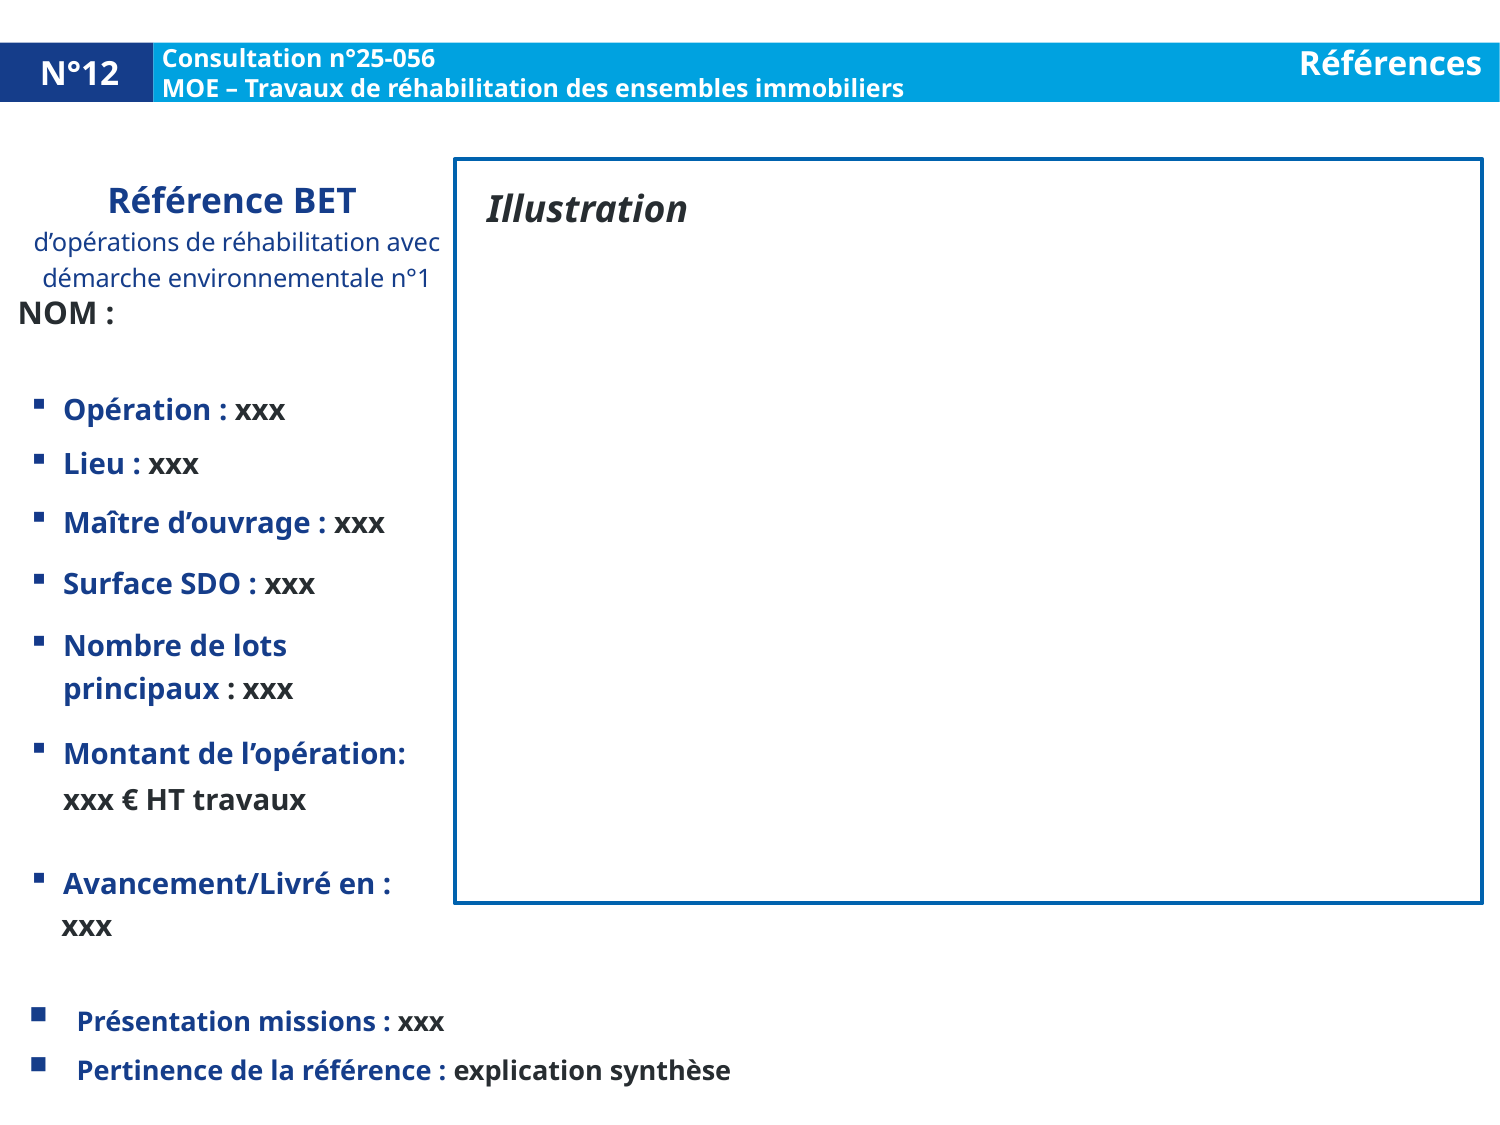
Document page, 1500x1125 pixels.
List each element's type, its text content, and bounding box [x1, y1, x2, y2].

text_box Présentation missions : xxx Pertinence de la référence : explication synthèse [29, 952, 1483, 1106]
text_box [1452, 92, 1459, 102]
text_box Illustration [472, 177, 756, 238]
text_box Références [188, 32, 1483, 92]
text_box [453, 157, 1484, 905]
text_box Consultation n°25-056 MOE – Travaux de réhabilitation des ensembles immobiliers [161, 42, 1452, 132]
list Référence BET d’opérations de réhabilitation avec démarche environnementale n°1 NOM : Opération : xxx Lieu : xxx Maître d’ouvrage : xxx Surface SDO : xxx Nombre de lots principaux : xxx Montant de l’opération: xxx € HT travaux Avancement/Livré en : xxx [17, 177, 443, 973]
text_box N°12 [0, 42, 159, 102]
